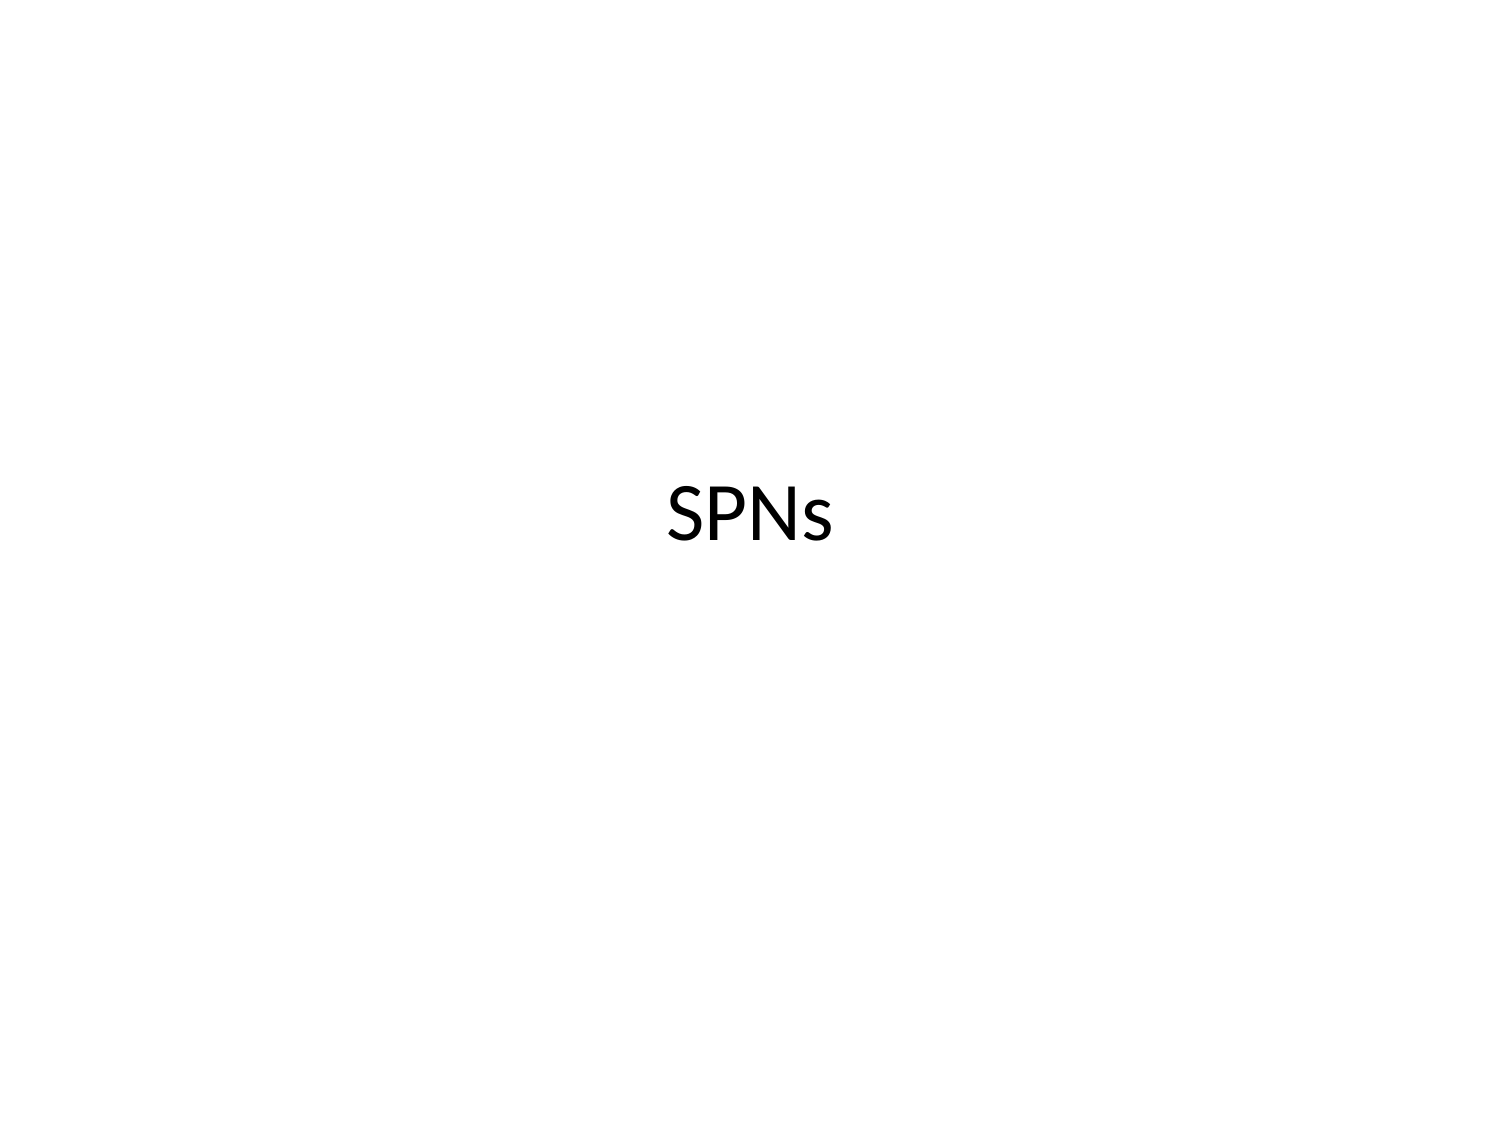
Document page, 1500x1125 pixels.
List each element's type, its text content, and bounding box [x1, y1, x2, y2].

subtitle SPNs [225, 450, 1275, 738]
